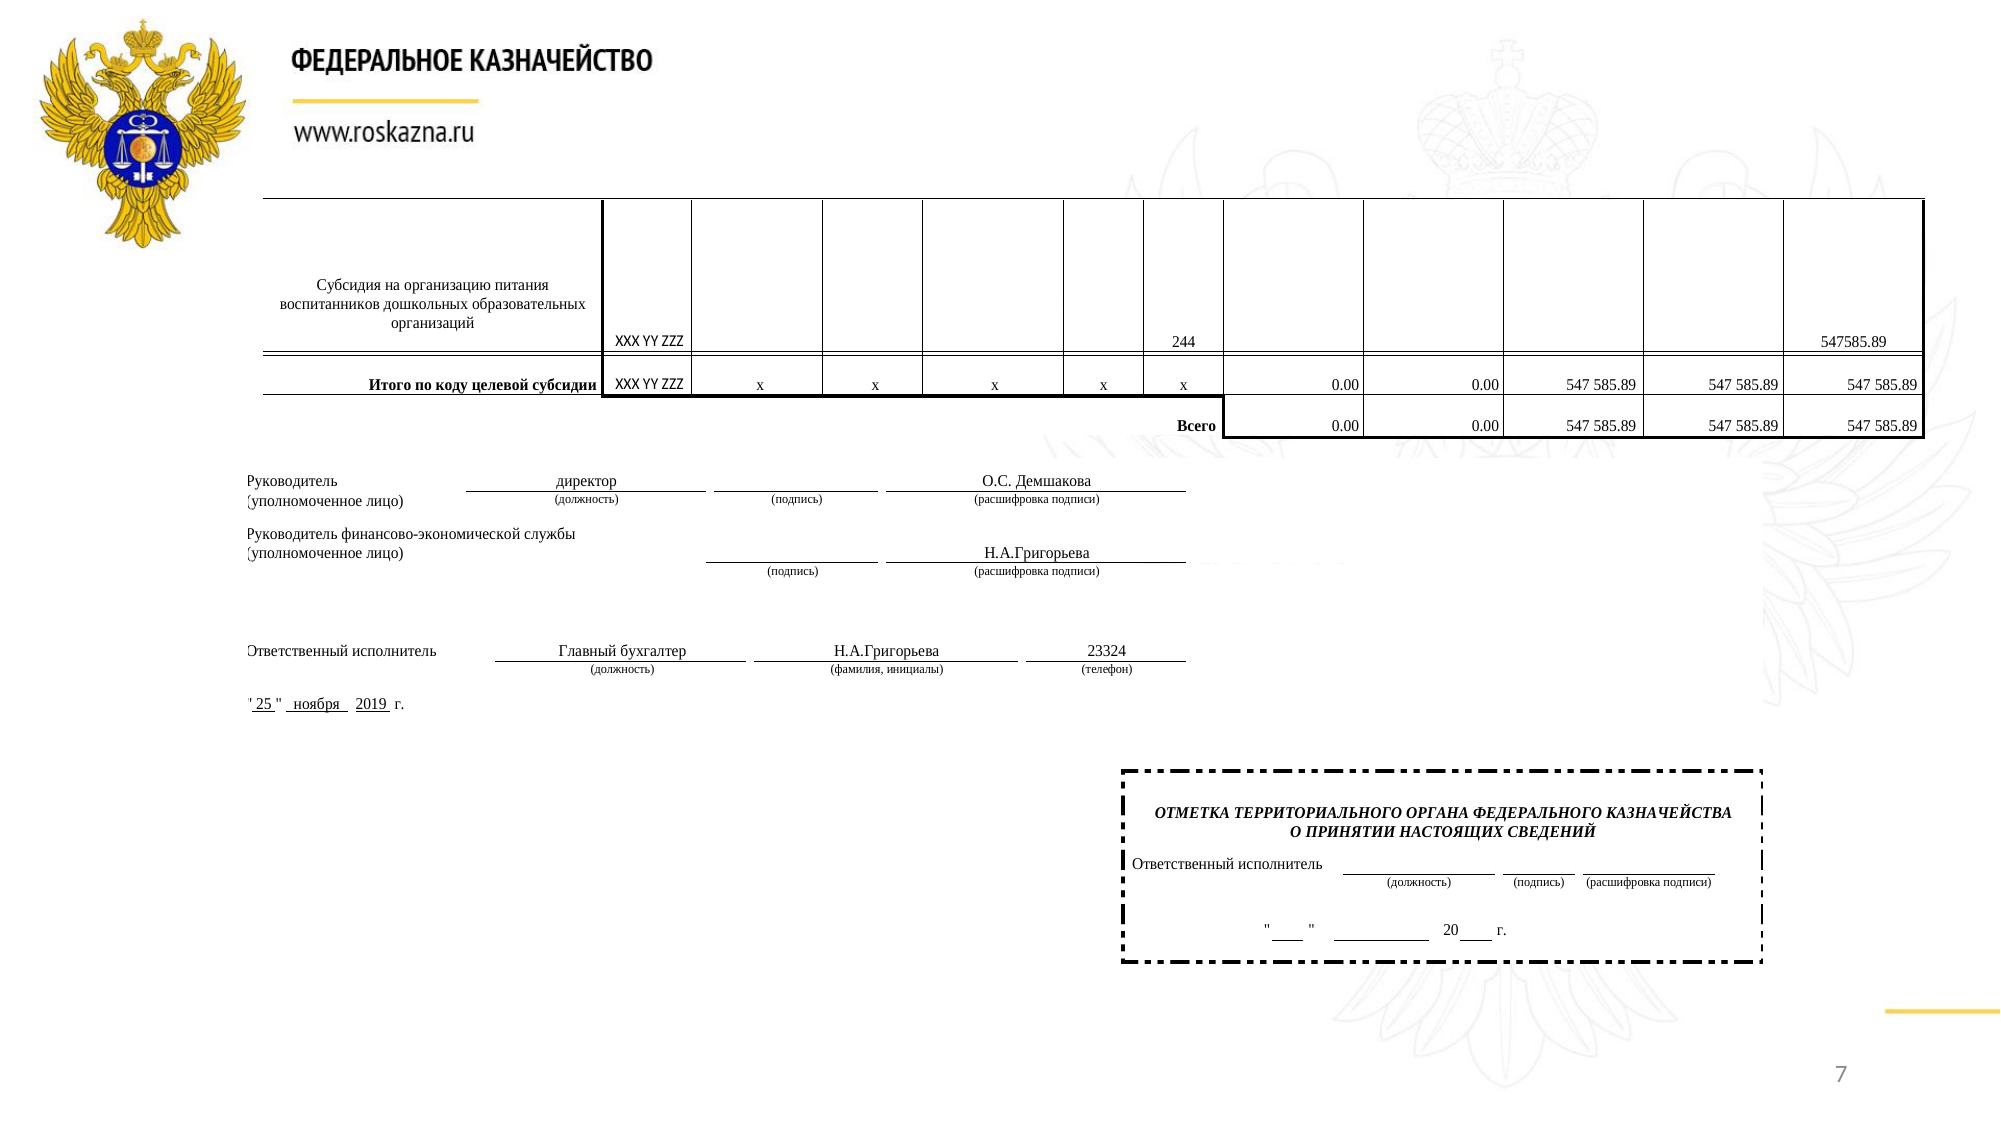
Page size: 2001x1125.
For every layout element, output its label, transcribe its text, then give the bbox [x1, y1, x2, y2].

slide_number 7 [1412, 1042, 1863, 1103]
picture [0, 0, 2001, 1125]
